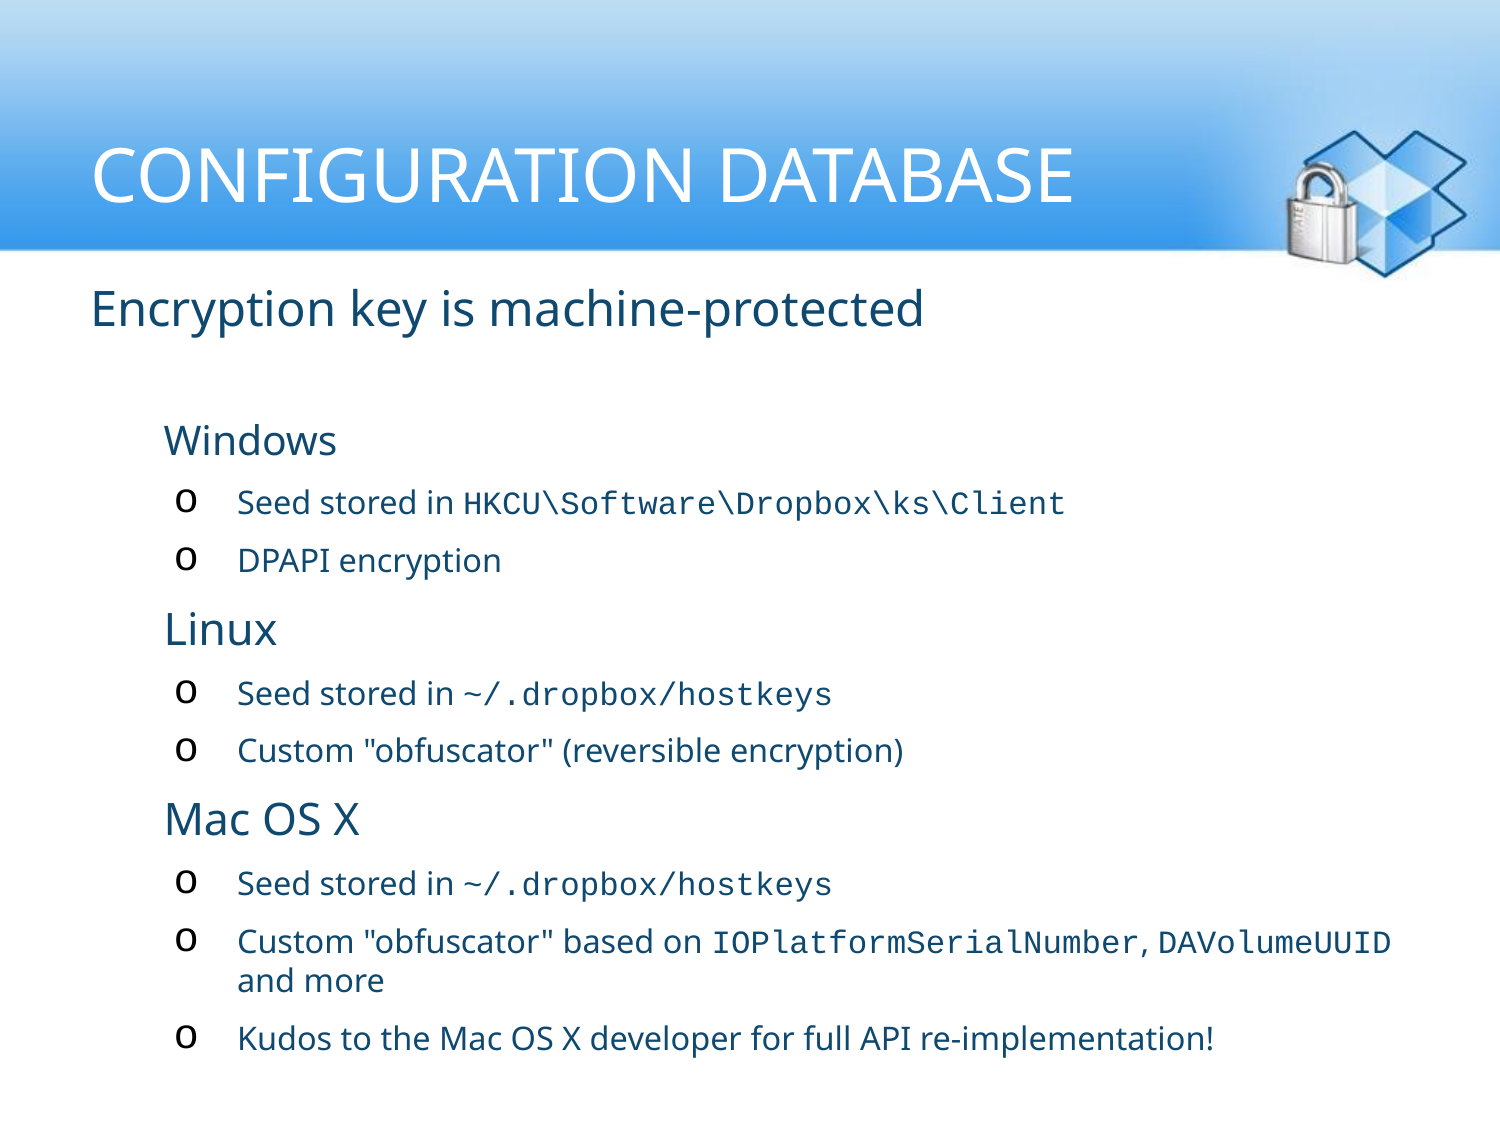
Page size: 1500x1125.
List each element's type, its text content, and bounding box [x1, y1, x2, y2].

title Configuration database [75, 45, 1425, 233]
list Encryption key is machine-protected Windows Seed stored in HKCU\Software\Dropbox\ks\Client DPAPI encryption Linux Seed stored in ~/.dropbox/hostkeys Custom "obfuscator" (reversible encryption) Mac OS X Seed stored in ~/.dropbox/hostkeys Custom "obfuscator" based on IOPlatformSerialNumber, DAVolumeUUID and more Kudos to the Mac OS X developer for full API re-implementation! [75, 262, 1425, 1078]
picture [0, 0, 1500, 1125]
